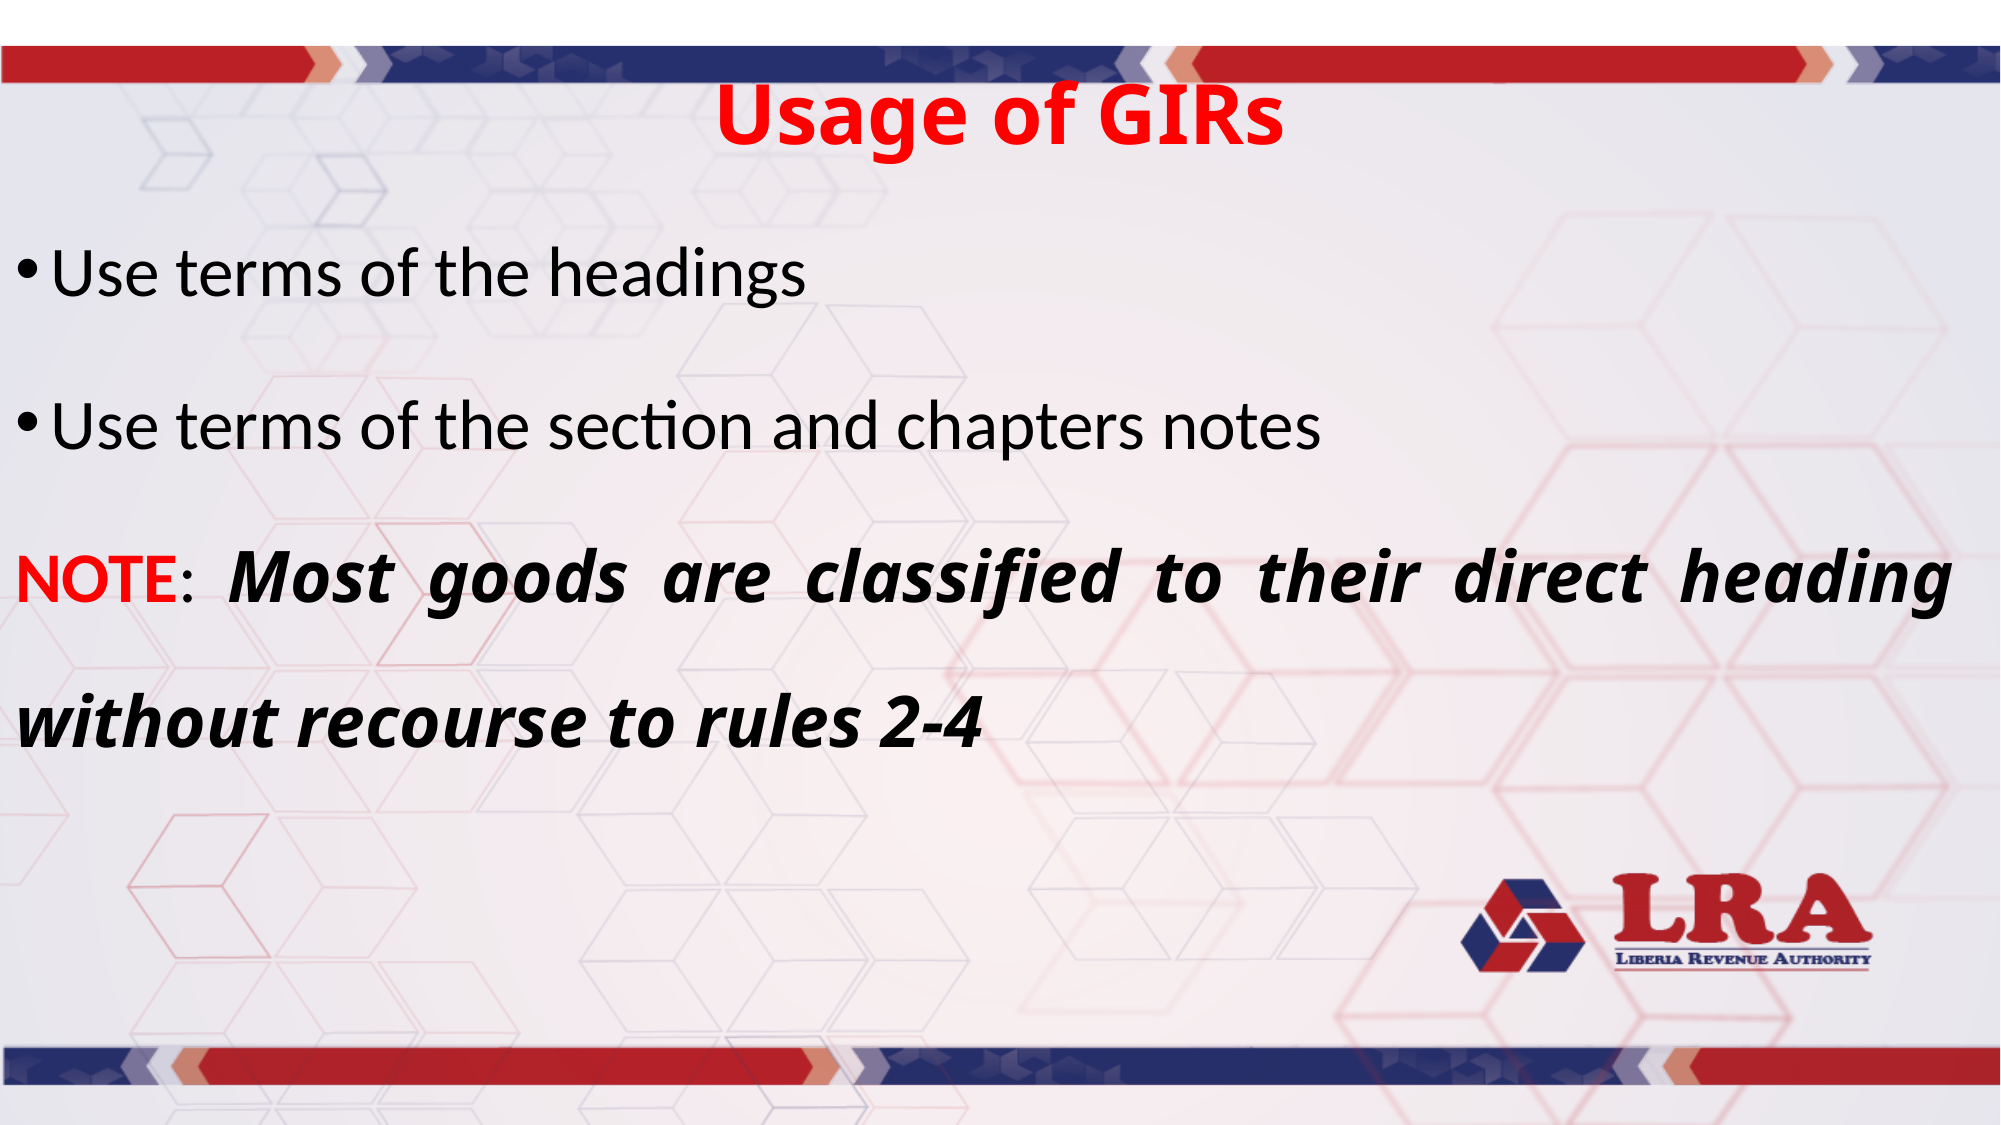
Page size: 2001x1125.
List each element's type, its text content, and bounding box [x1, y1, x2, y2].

title Usage of GIRs [137, 48, 1863, 157]
list Use terms of the headings Use terms of the section and chapters notes NOTE: Most goods are classified to their direct heading without recourse to rules 2-4 [0, 157, 1970, 1125]
picture [0, 0, 2001, 1125]
